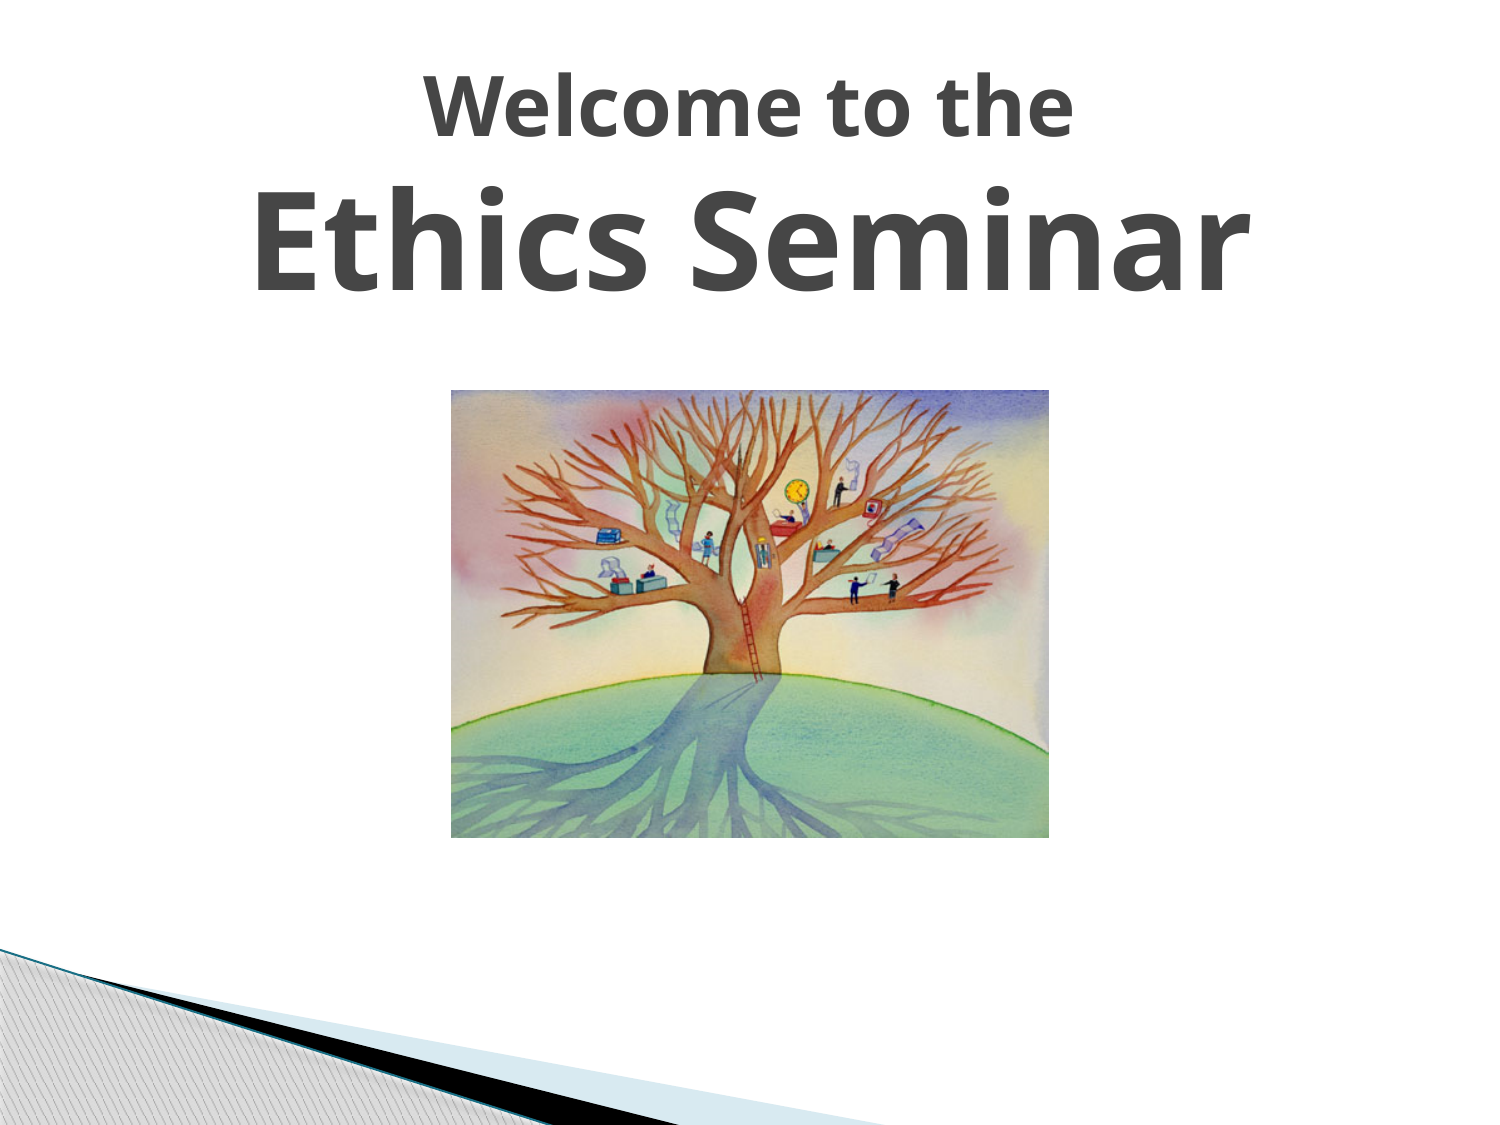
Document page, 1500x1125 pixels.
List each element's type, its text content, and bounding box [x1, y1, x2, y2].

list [451, 390, 1049, 839]
title Welcome to the Ethics Seminar [75, 45, 1425, 325]
